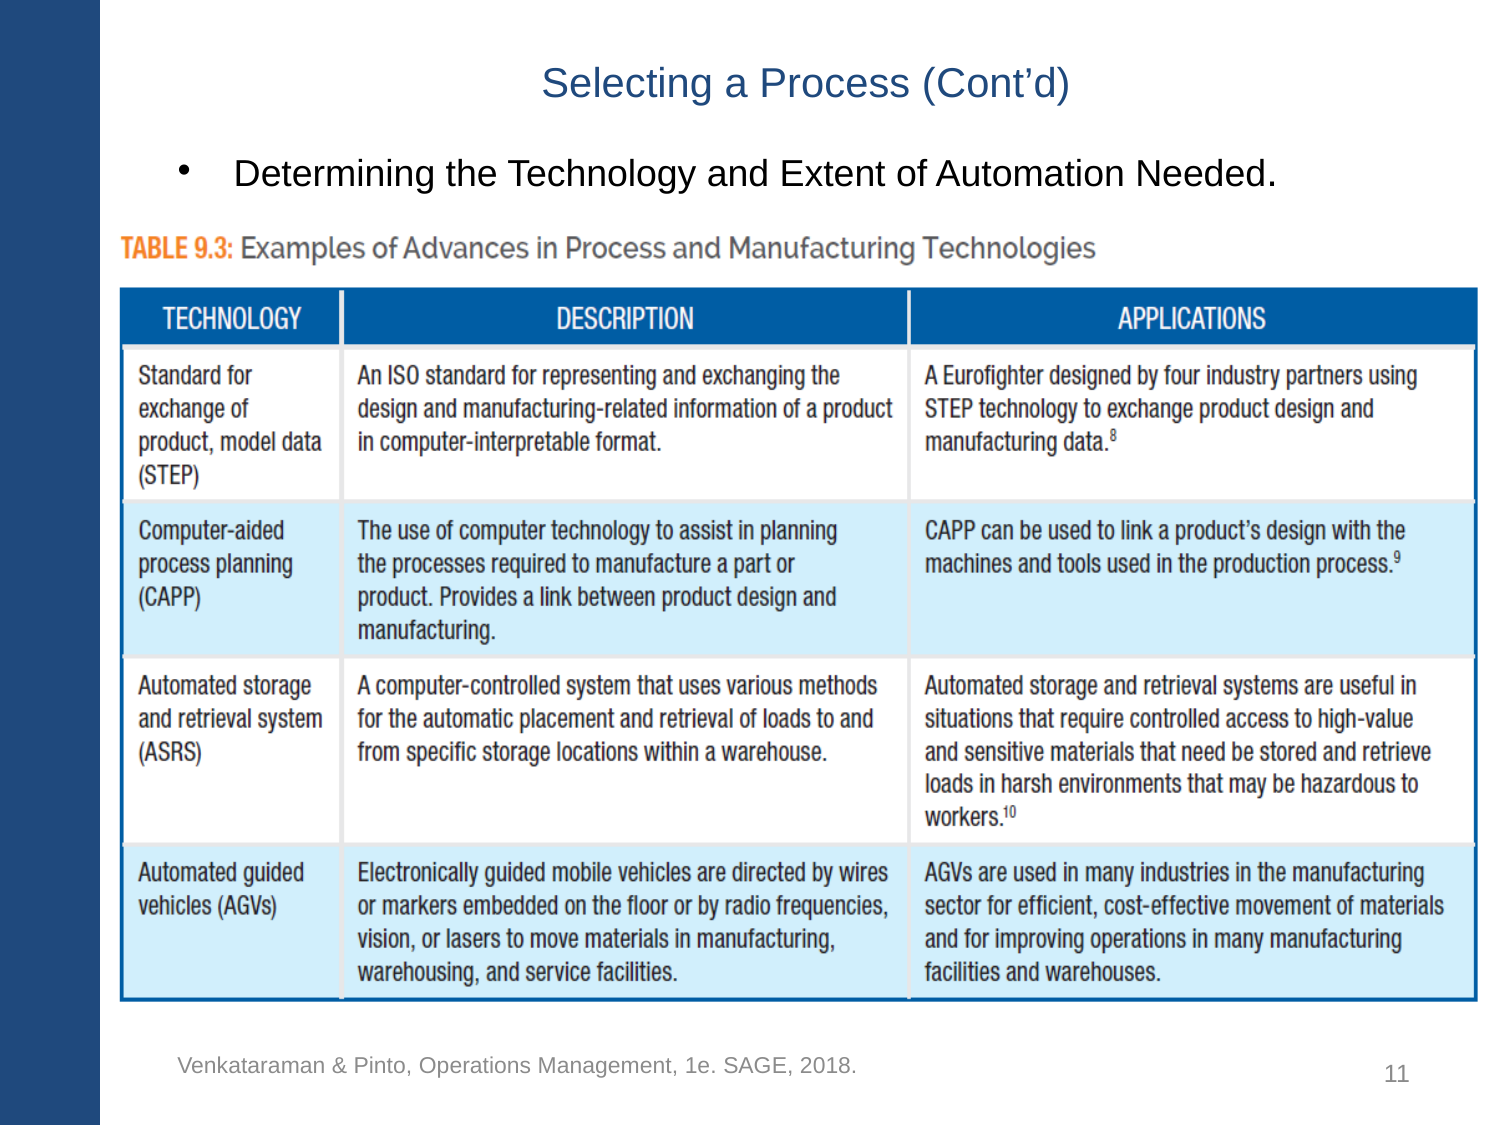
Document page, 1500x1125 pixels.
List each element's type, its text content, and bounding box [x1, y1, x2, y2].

picture [109, 224, 1489, 1013]
list Determining the Technology and Extent of Automation Needed. [162, 137, 1425, 213]
footer Venkataraman & Pinto, Operations Management, 1e. SAGE, 2018. [162, 1042, 1313, 1103]
slide_number 11 [1350, 1042, 1425, 1103]
title Selecting a Process (Cont’d) [174, 12, 1438, 150]
